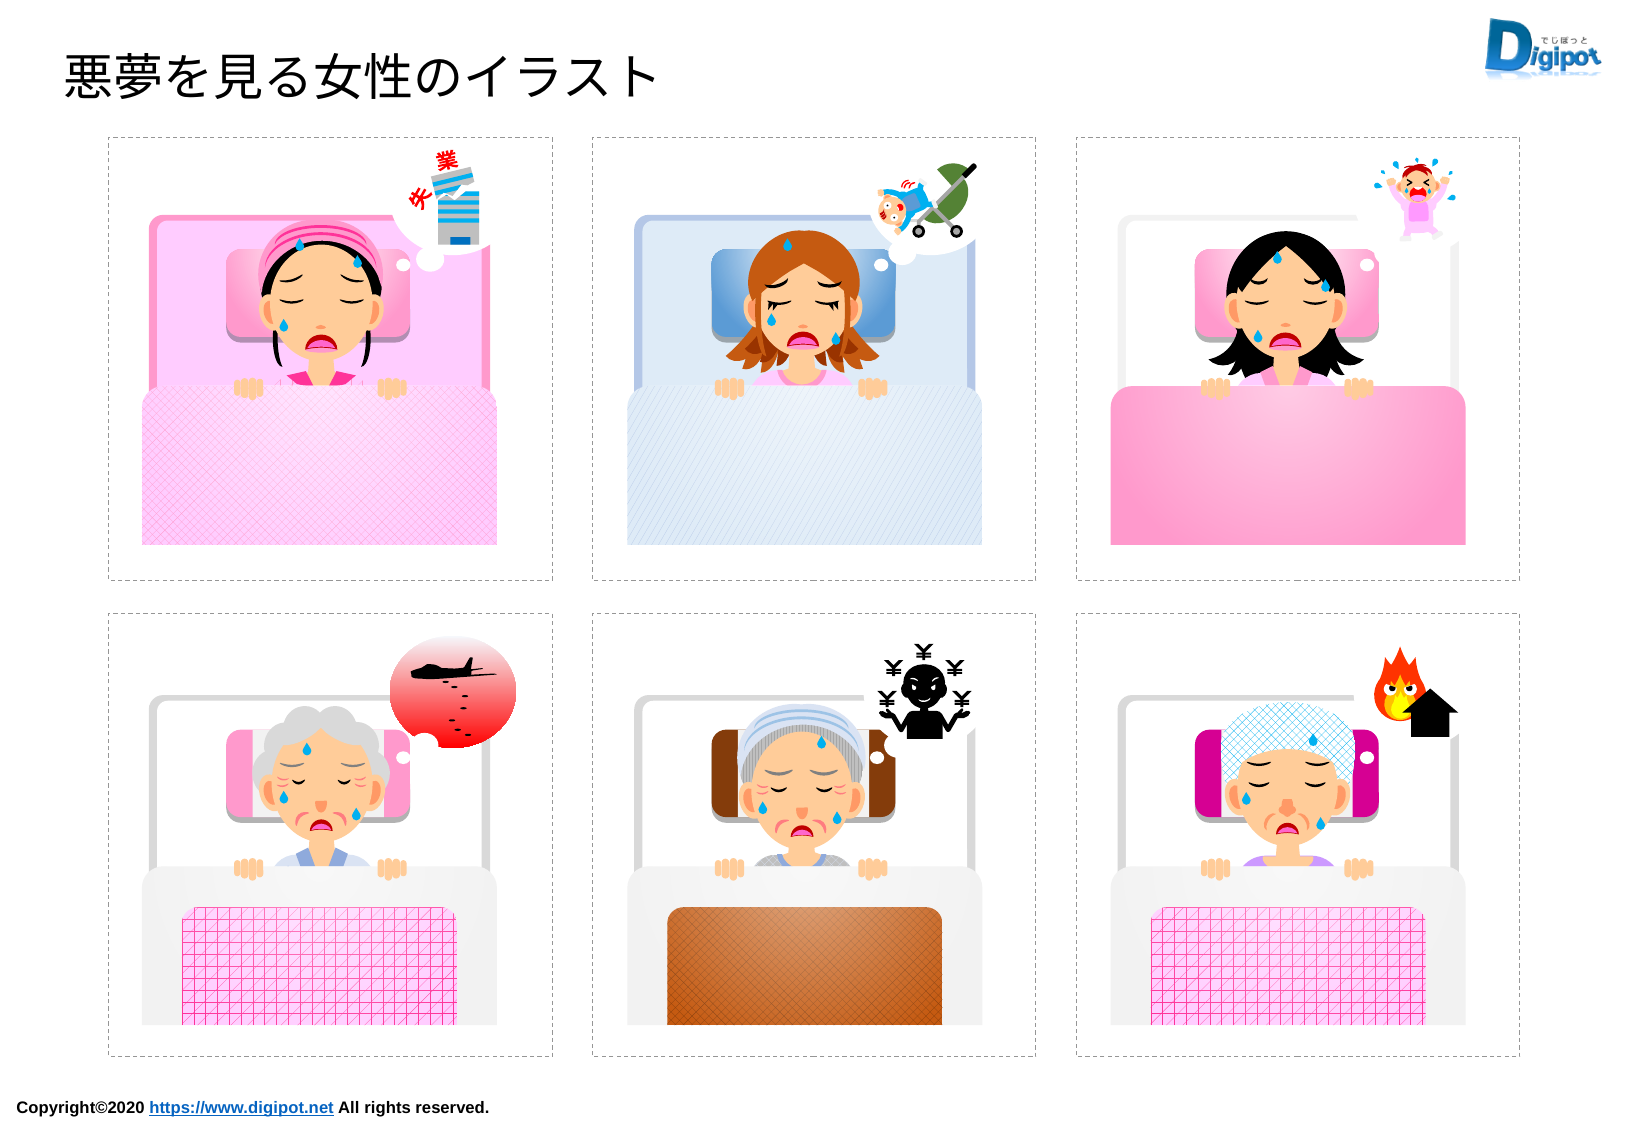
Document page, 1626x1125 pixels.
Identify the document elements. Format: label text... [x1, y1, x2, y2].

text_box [1110, 142, 1480, 545]
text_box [627, 142, 994, 545]
text_box 悪夢を見る女性のイラスト [48, 38, 678, 113]
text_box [627, 635, 990, 1026]
picture [1485, 18, 1602, 82]
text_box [1110, 635, 1480, 1026]
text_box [141, 635, 516, 1026]
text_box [141, 142, 516, 545]
